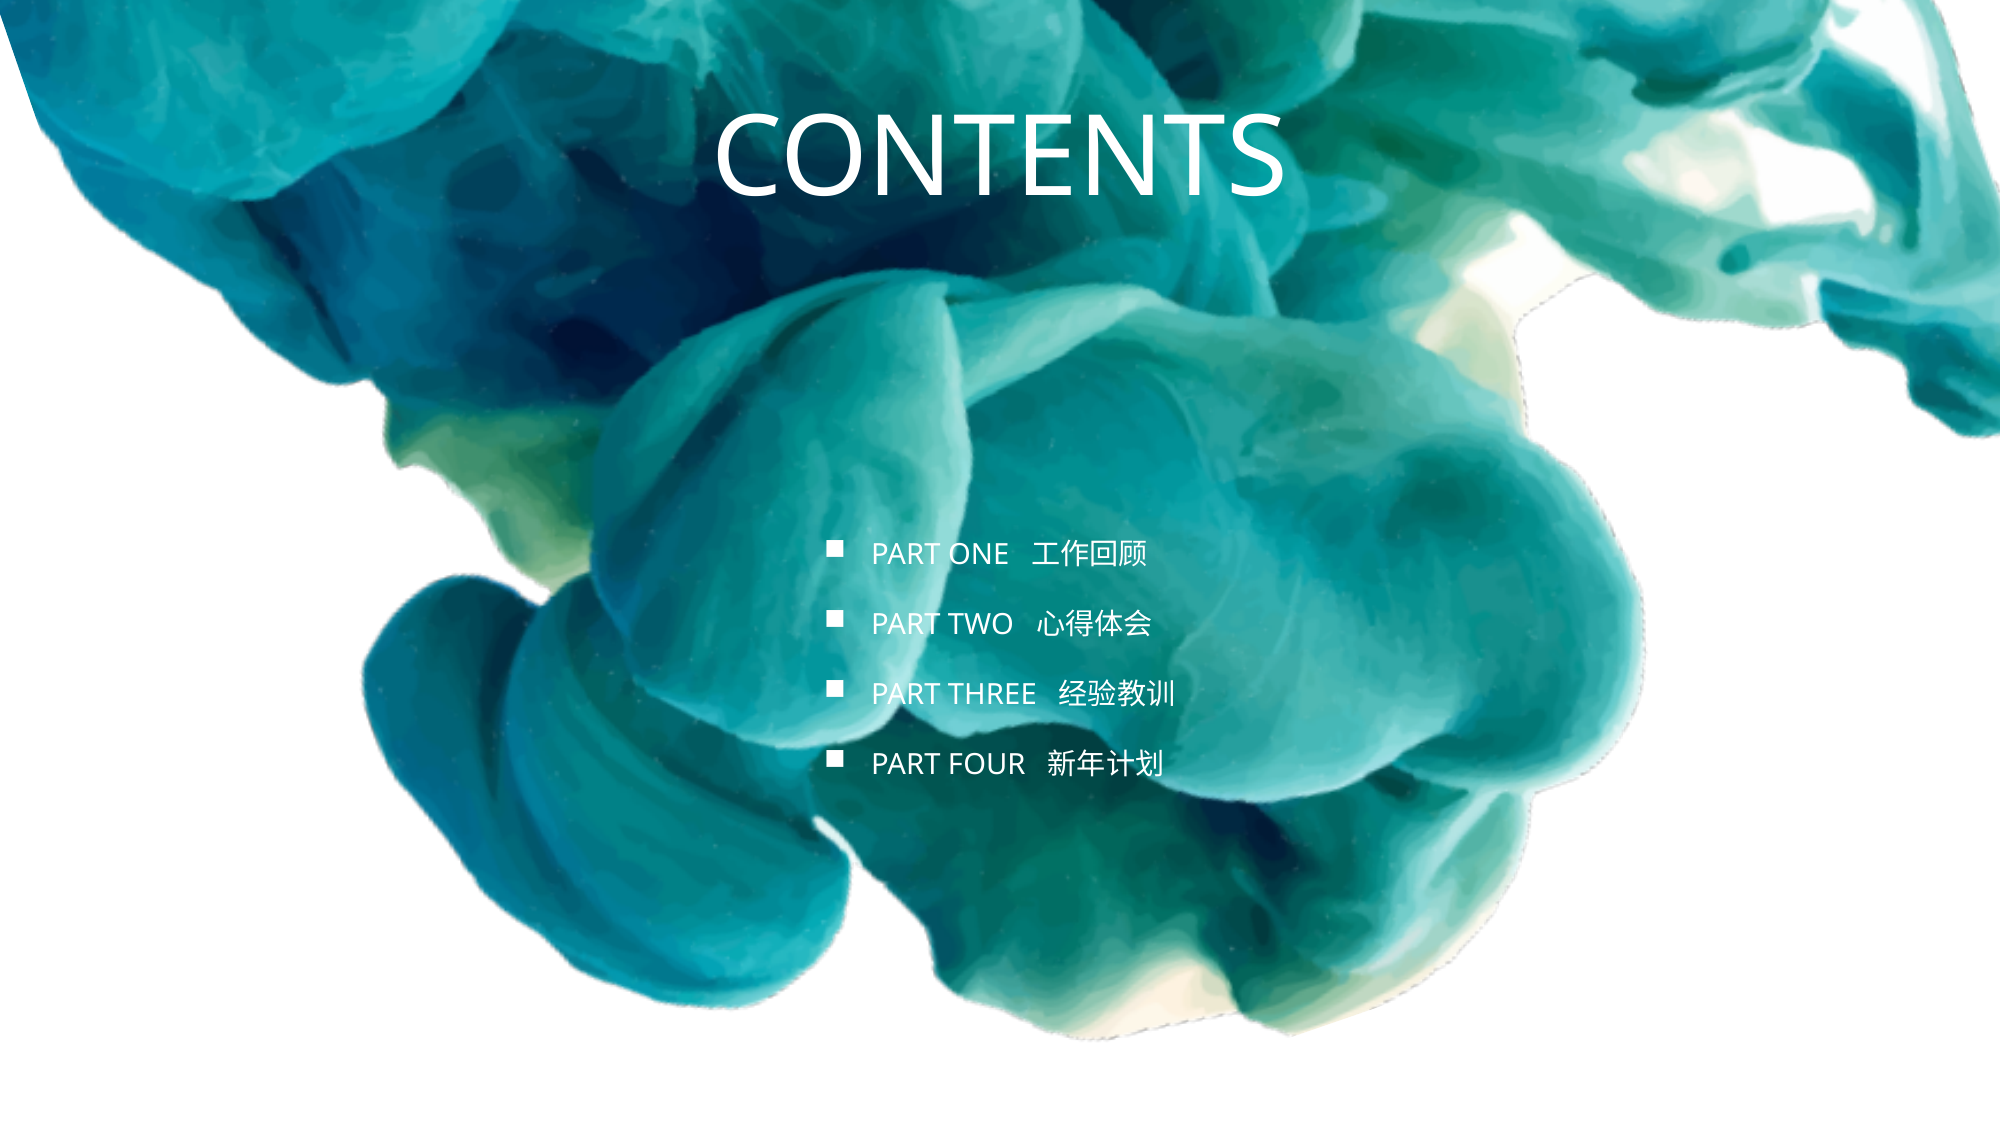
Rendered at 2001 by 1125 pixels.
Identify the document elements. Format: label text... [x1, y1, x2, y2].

text_box CONTENTS [696, 75, 1303, 225]
text_box PART ONE 工作回顾 PART TWO 心得体会 PART THREE 经验教训 PART FOUR 新年计划 [809, 492, 1191, 788]
